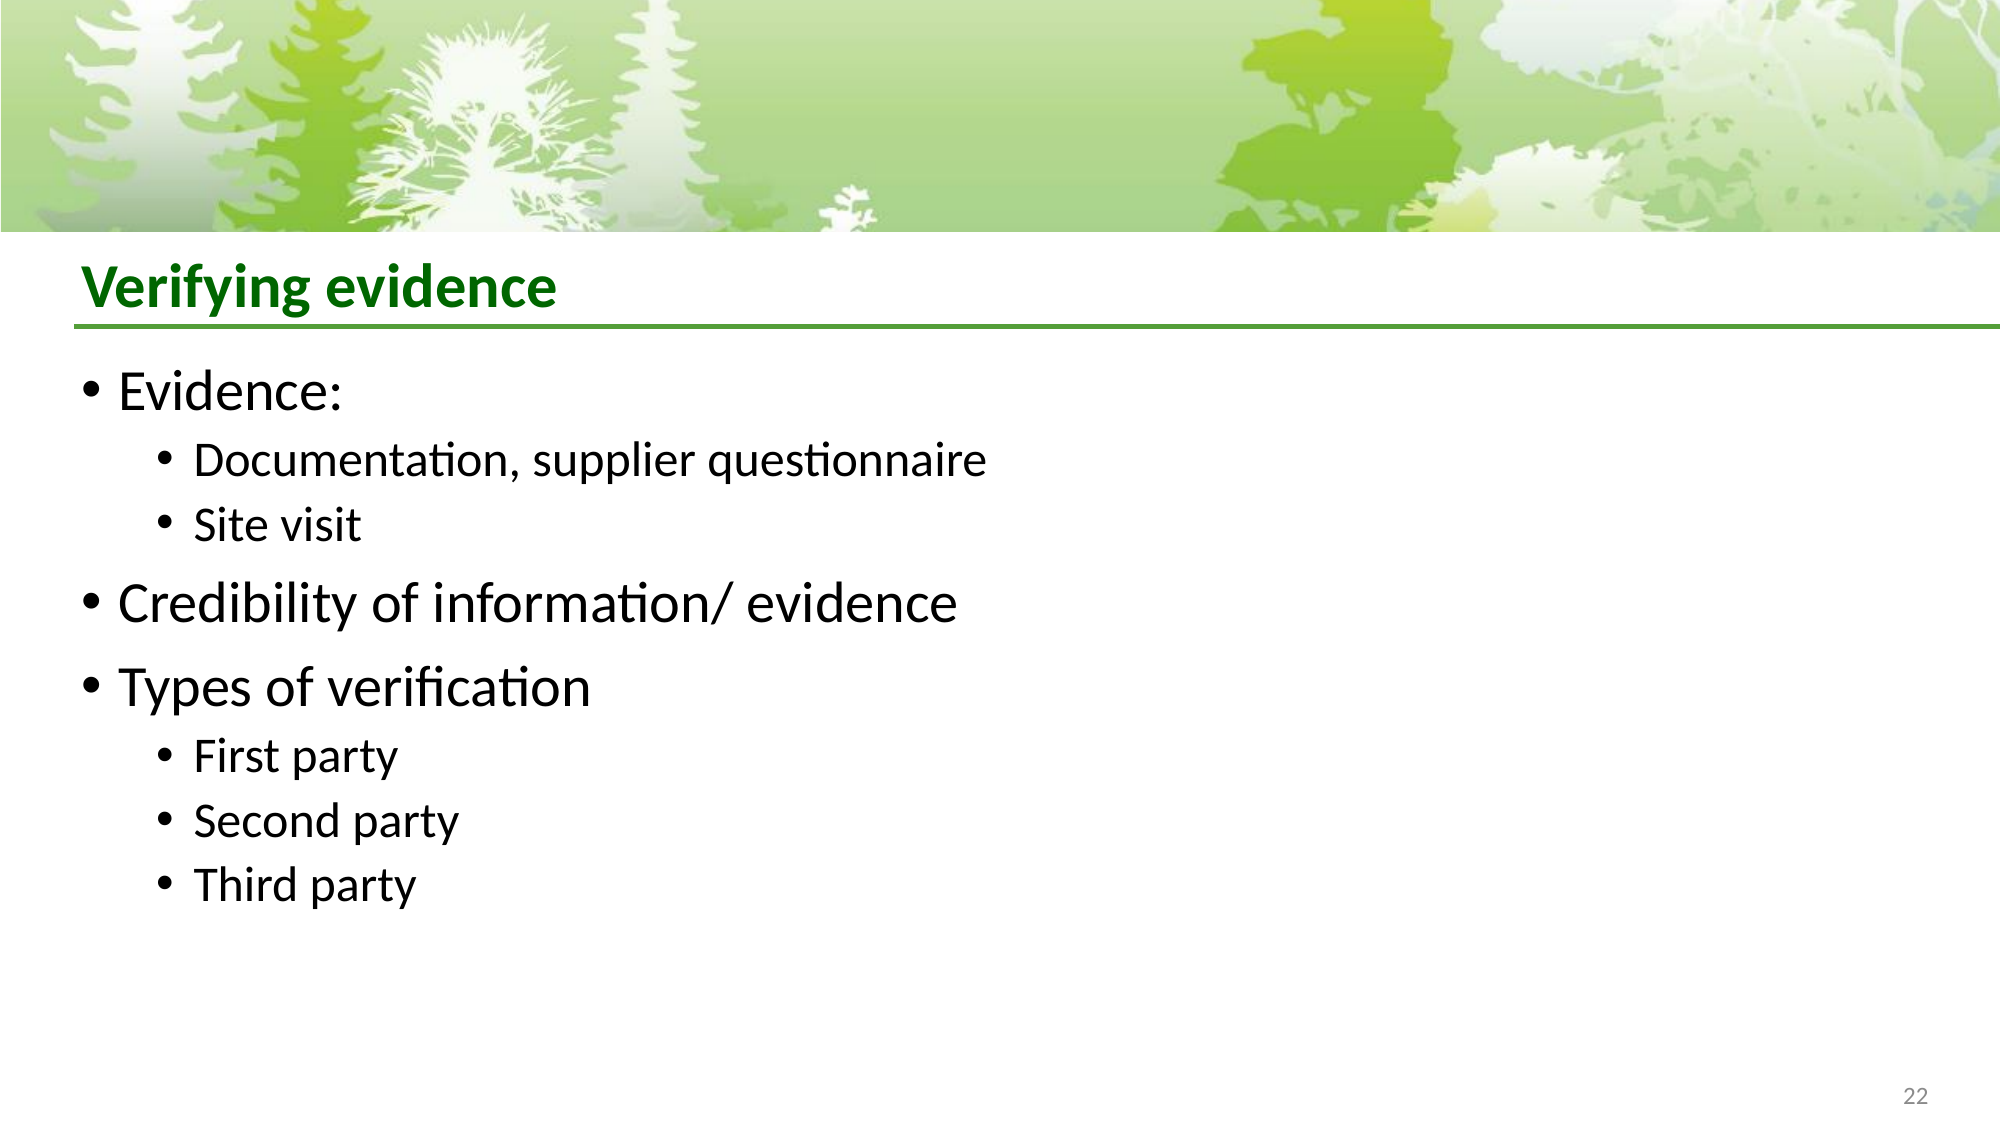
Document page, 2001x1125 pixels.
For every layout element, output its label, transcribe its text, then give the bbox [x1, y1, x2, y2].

list Evidence: Documentation, supplier questionnaire Site visit Credibility of information/ evidence Types of verification First party Second party Third party [66, 352, 1417, 1096]
picture [0, 0, 2000, 232]
slide_number 22 [1493, 1065, 1944, 1125]
title Verifying evidence [66, 171, 1417, 352]
